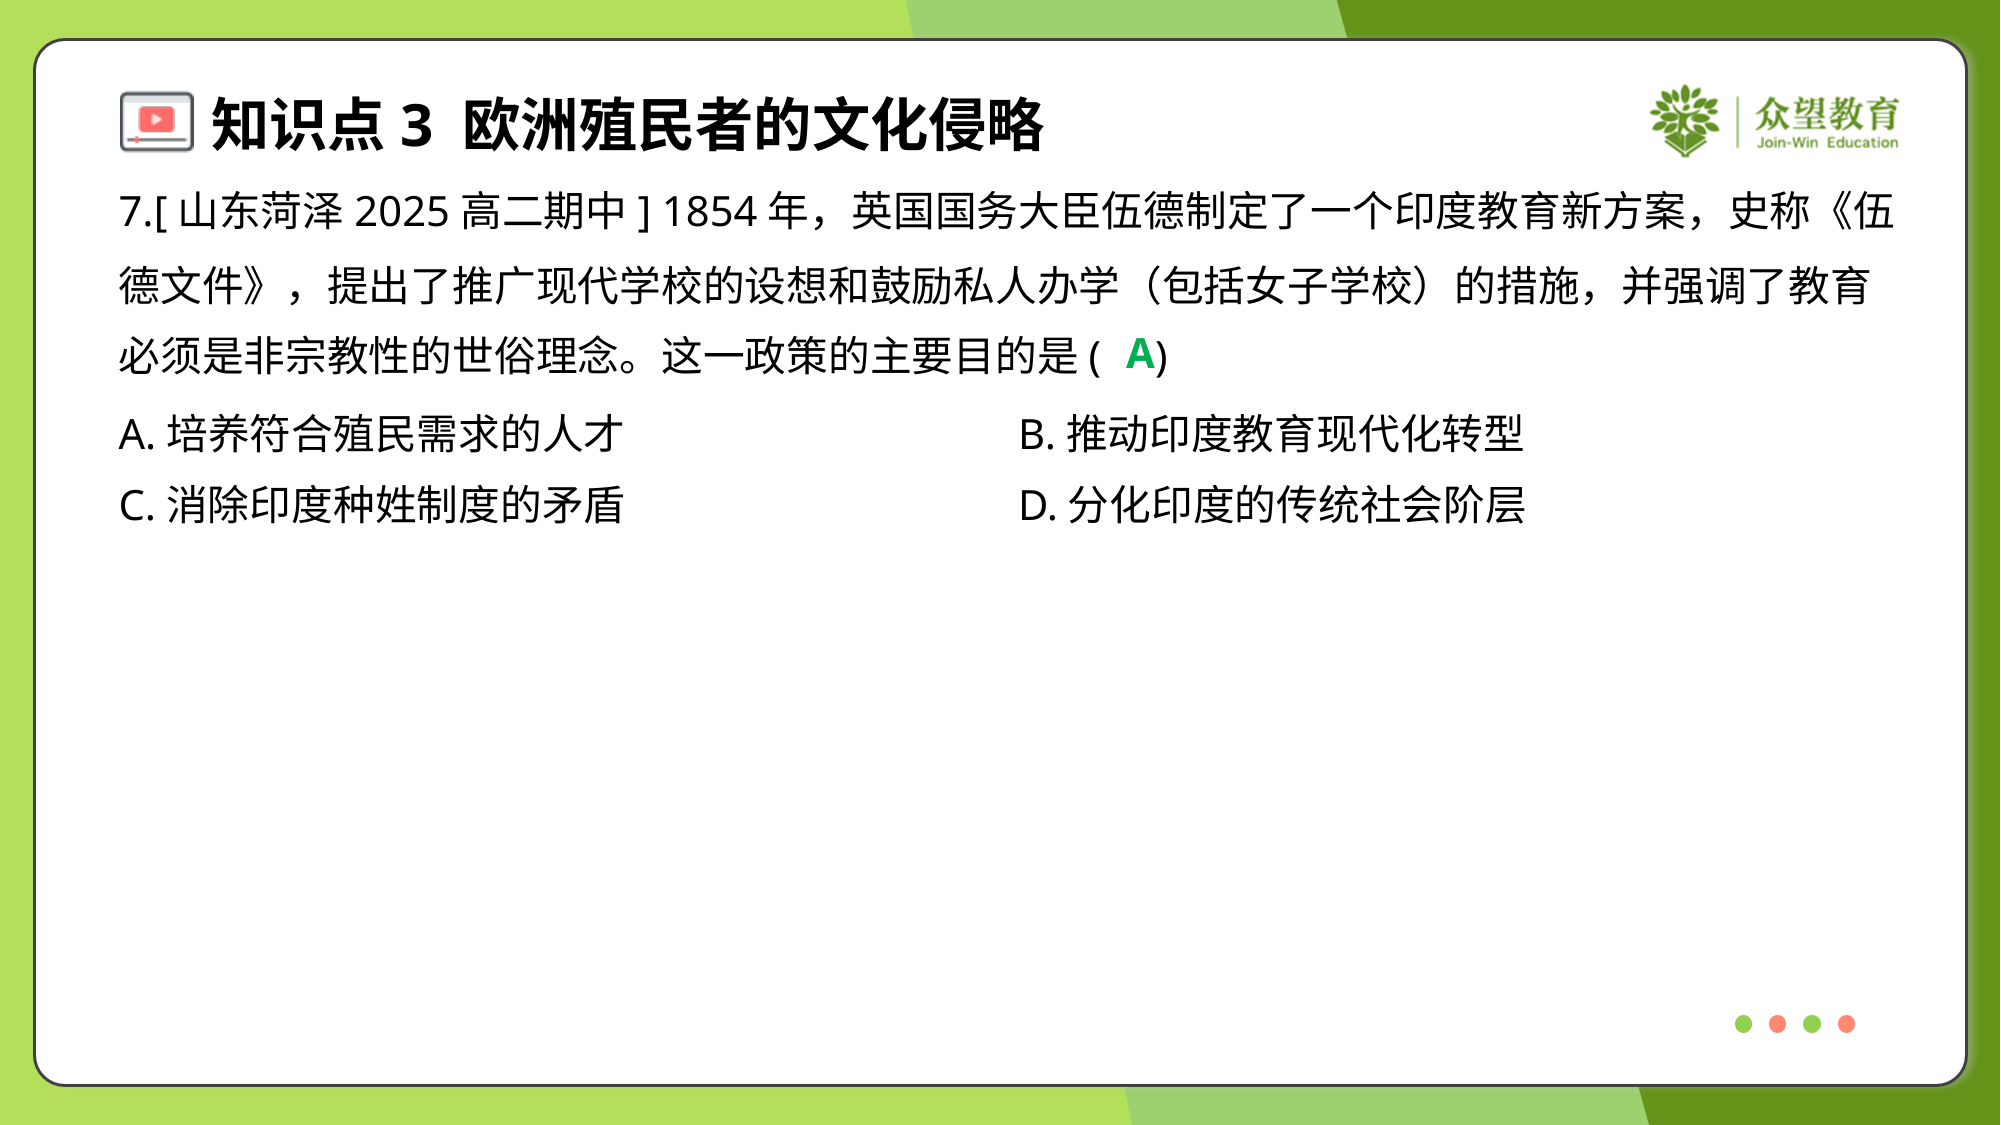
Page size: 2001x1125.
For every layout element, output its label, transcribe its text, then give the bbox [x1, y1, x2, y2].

text_box A [1109, 306, 1172, 371]
text_box A.培养符合殖民需求的人才 B.推动印度教育现代化转型 C.消除印度种姓制度的矛盾 D.分化印度的传统社会阶层 [118, 382, 1883, 522]
text_box 7.[山东菏泽2025高二期中] 1854年，英国国务大臣伍德制定了一个印度教育新方案，史称《伍 德文件》，提出了推广现代学校的设想和鼓励私人办学（包括女子学校）的措施，并强调了教育 必须是非宗教性的世俗理念。这一政策的主要目的是( ) [118, 159, 1883, 373]
picture [0, 0, 2000, 1125]
